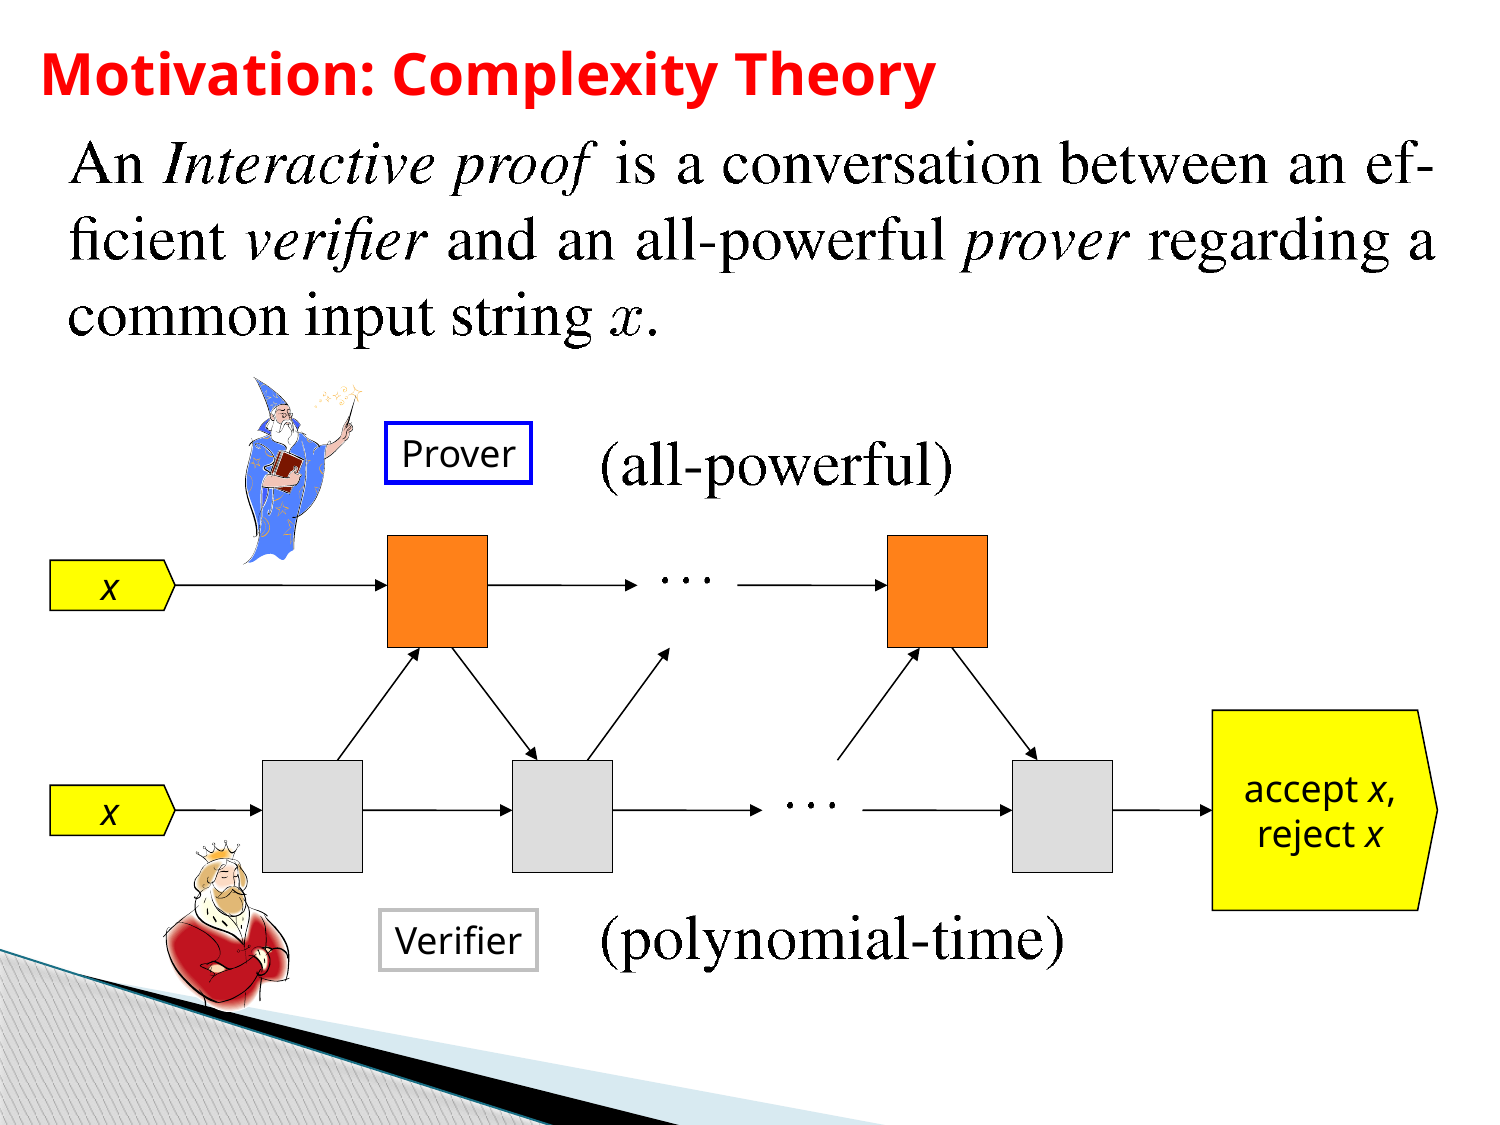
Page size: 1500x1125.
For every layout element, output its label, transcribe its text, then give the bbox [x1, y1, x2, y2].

picture [242, 376, 363, 565]
text_box [613, 804, 763, 817]
text_box [837, 647, 920, 761]
text_box [262, 760, 363, 873]
text_box Verifier [380, 910, 538, 970]
title Motivation: Complexity Theory [24, 20, 1050, 125]
picture [660, 572, 713, 584]
picture [162, 839, 291, 1013]
text_box Prover [386, 422, 532, 483]
text_box [862, 804, 1012, 817]
text_box [174, 804, 263, 817]
text_box x [50, 785, 175, 836]
text_box [1113, 804, 1212, 817]
text_box [887, 535, 988, 648]
text_box [951, 647, 1038, 760]
picture [599, 909, 1063, 973]
text_box [362, 804, 512, 817]
text_box [487, 579, 638, 592]
text_box [1012, 760, 1113, 873]
text_box [387, 535, 488, 648]
picture [62, 134, 1436, 351]
text_box [512, 760, 613, 873]
text_box [587, 647, 670, 760]
text_box [737, 579, 887, 592]
text_box [451, 647, 538, 760]
picture [599, 434, 955, 499]
text_box [174, 579, 388, 592]
text_box x [50, 560, 175, 611]
text_box accept x, reject x [1212, 710, 1438, 911]
text_box [337, 647, 420, 760]
picture [785, 797, 838, 809]
